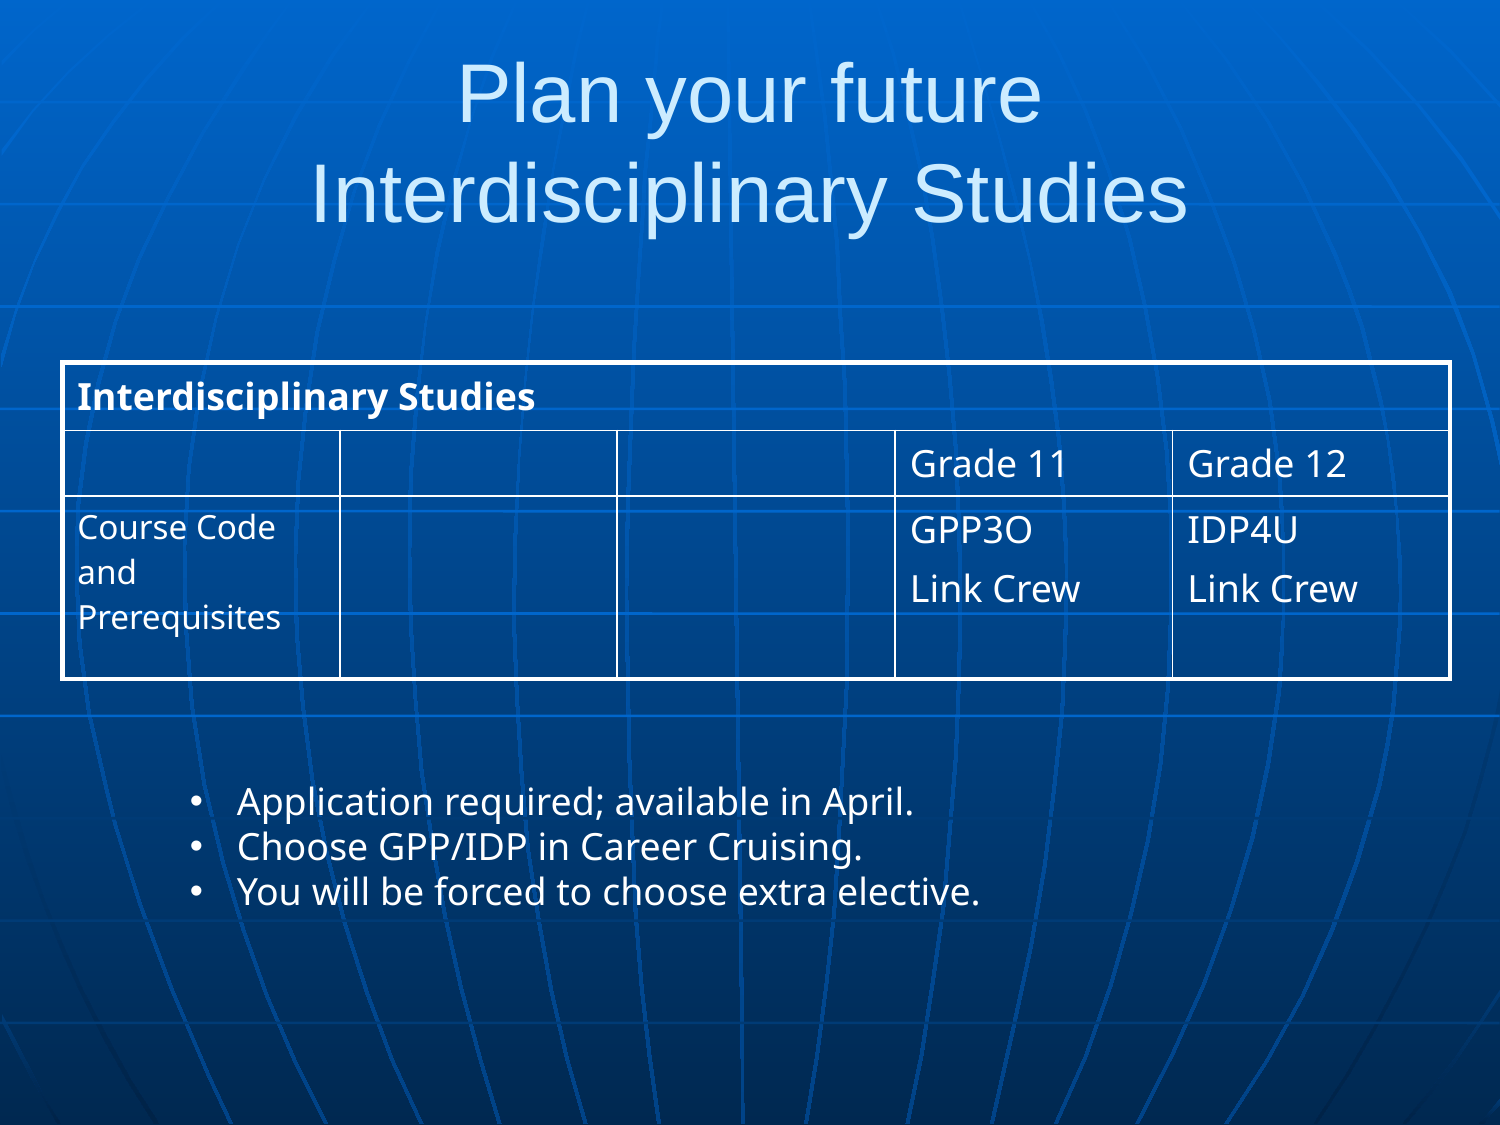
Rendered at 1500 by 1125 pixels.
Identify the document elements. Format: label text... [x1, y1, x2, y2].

table_cell Grade 12 [1173, 431, 1448, 495]
table_cell Course Code and Prerequisites [65, 497, 339, 677]
table_cell Grade 11 [896, 431, 1172, 495]
table_cell [341, 497, 616, 677]
table_header Interdisciplinary Studies [65, 365, 1448, 430]
text_box Application required; available in April. Choose GPP/IDP in Career Cruising. You will be forced to choose extra elective. [175, 770, 1007, 965]
table_cell [65, 431, 339, 495]
table_cell [618, 431, 894, 495]
table_cell GPP3O Link Crew [896, 497, 1172, 677]
title Plan your future Interdisciplinary Studies [74, 45, 1426, 233]
table_cell IDP4U Link Crew [1173, 497, 1448, 677]
table_cell [618, 497, 894, 677]
table_cell [341, 431, 616, 495]
